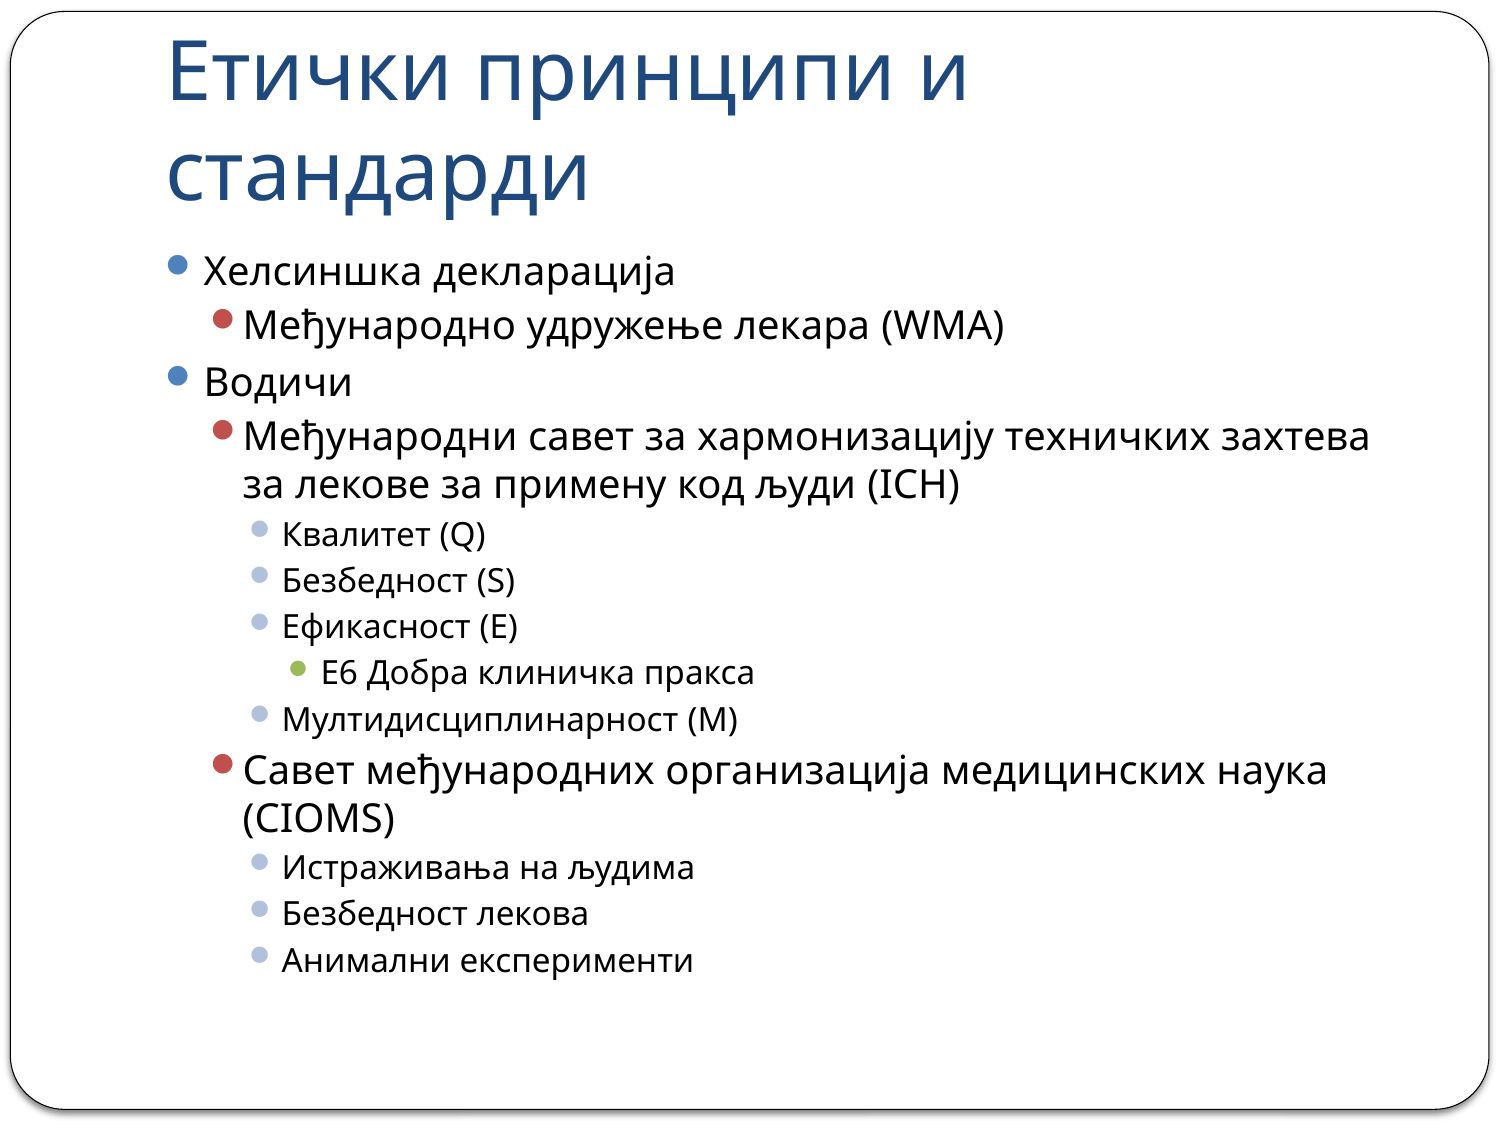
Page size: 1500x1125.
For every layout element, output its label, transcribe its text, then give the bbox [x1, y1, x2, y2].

title Етички принципи и стандарди [149, 44, 1426, 233]
list Хелсиншка декларација Међународно удружење лекара (WMA) Водичи Међународни савет за хармонизацију техничких захтева за лекове за примену код људи (ICH) Квалитет (Q) Безбедност (S) Ефикасност (E) Е6 Добра клиничка пракса Мултидисциплинарност (M) Савет међународних организација медицинских наука (CIOMS) Истраживања на људима Безбедност лекова Анимални експерименти [149, 237, 1426, 988]
